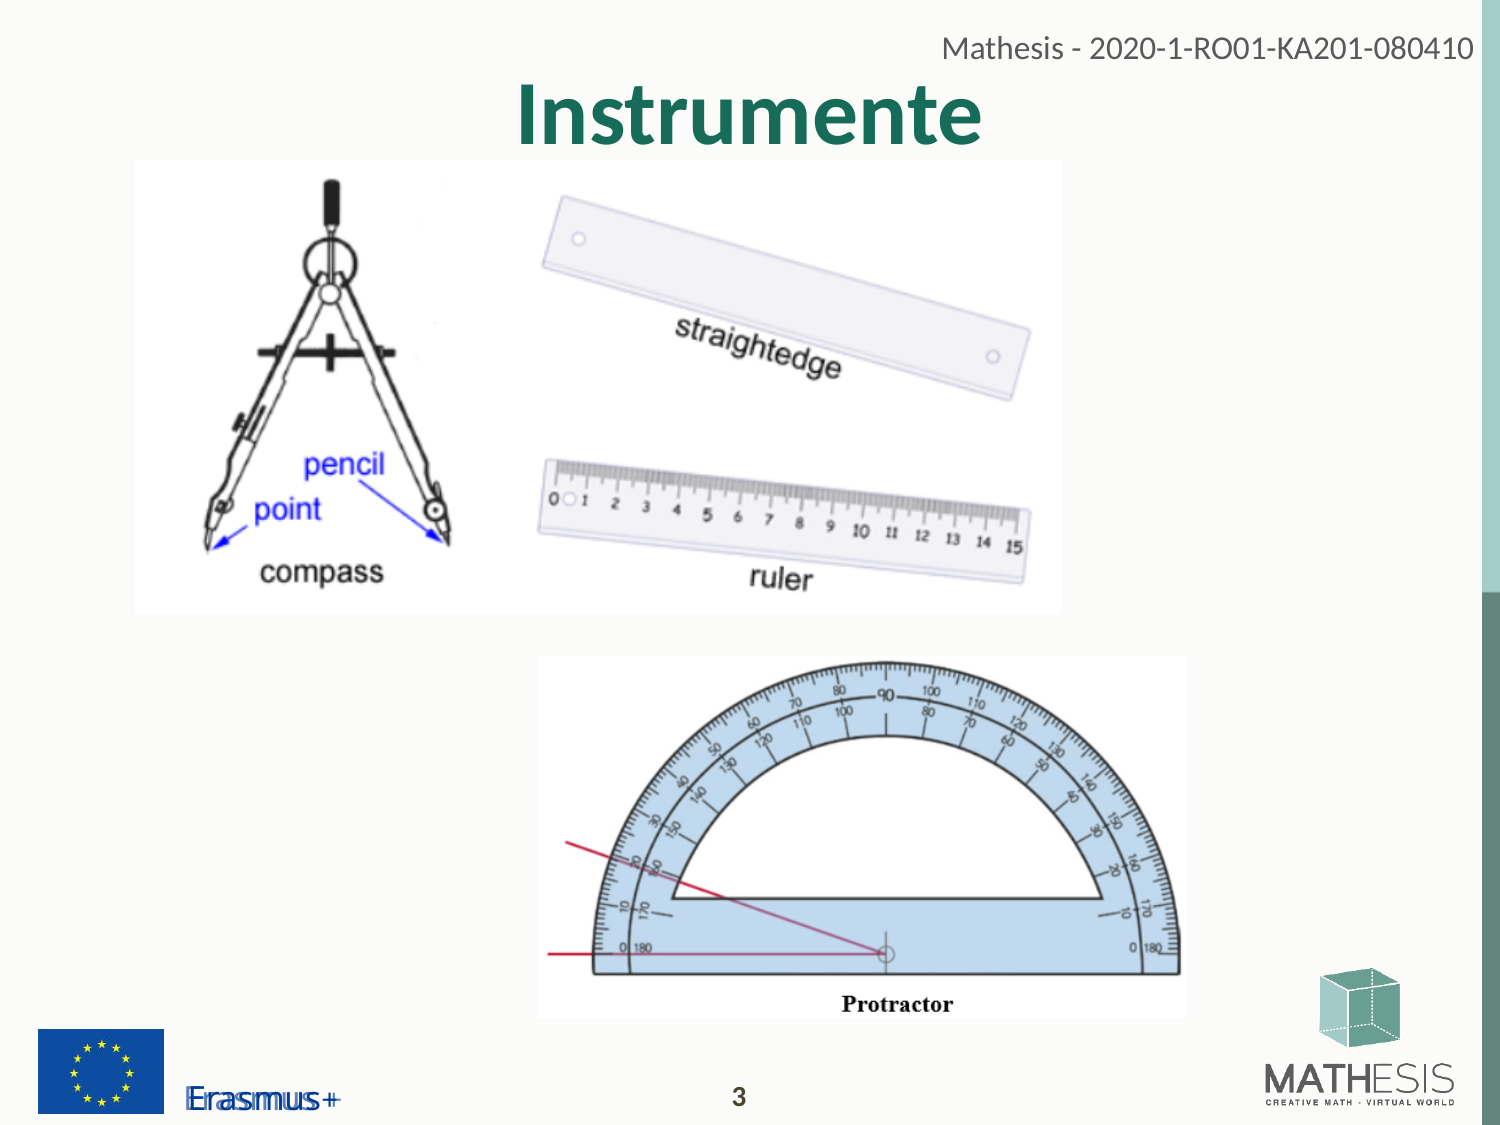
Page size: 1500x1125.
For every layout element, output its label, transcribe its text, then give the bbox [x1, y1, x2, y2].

title Instrumente [75, 45, 1425, 233]
picture [38, 1029, 164, 1114]
picture [135, 160, 1062, 615]
picture [537, 656, 1187, 1018]
